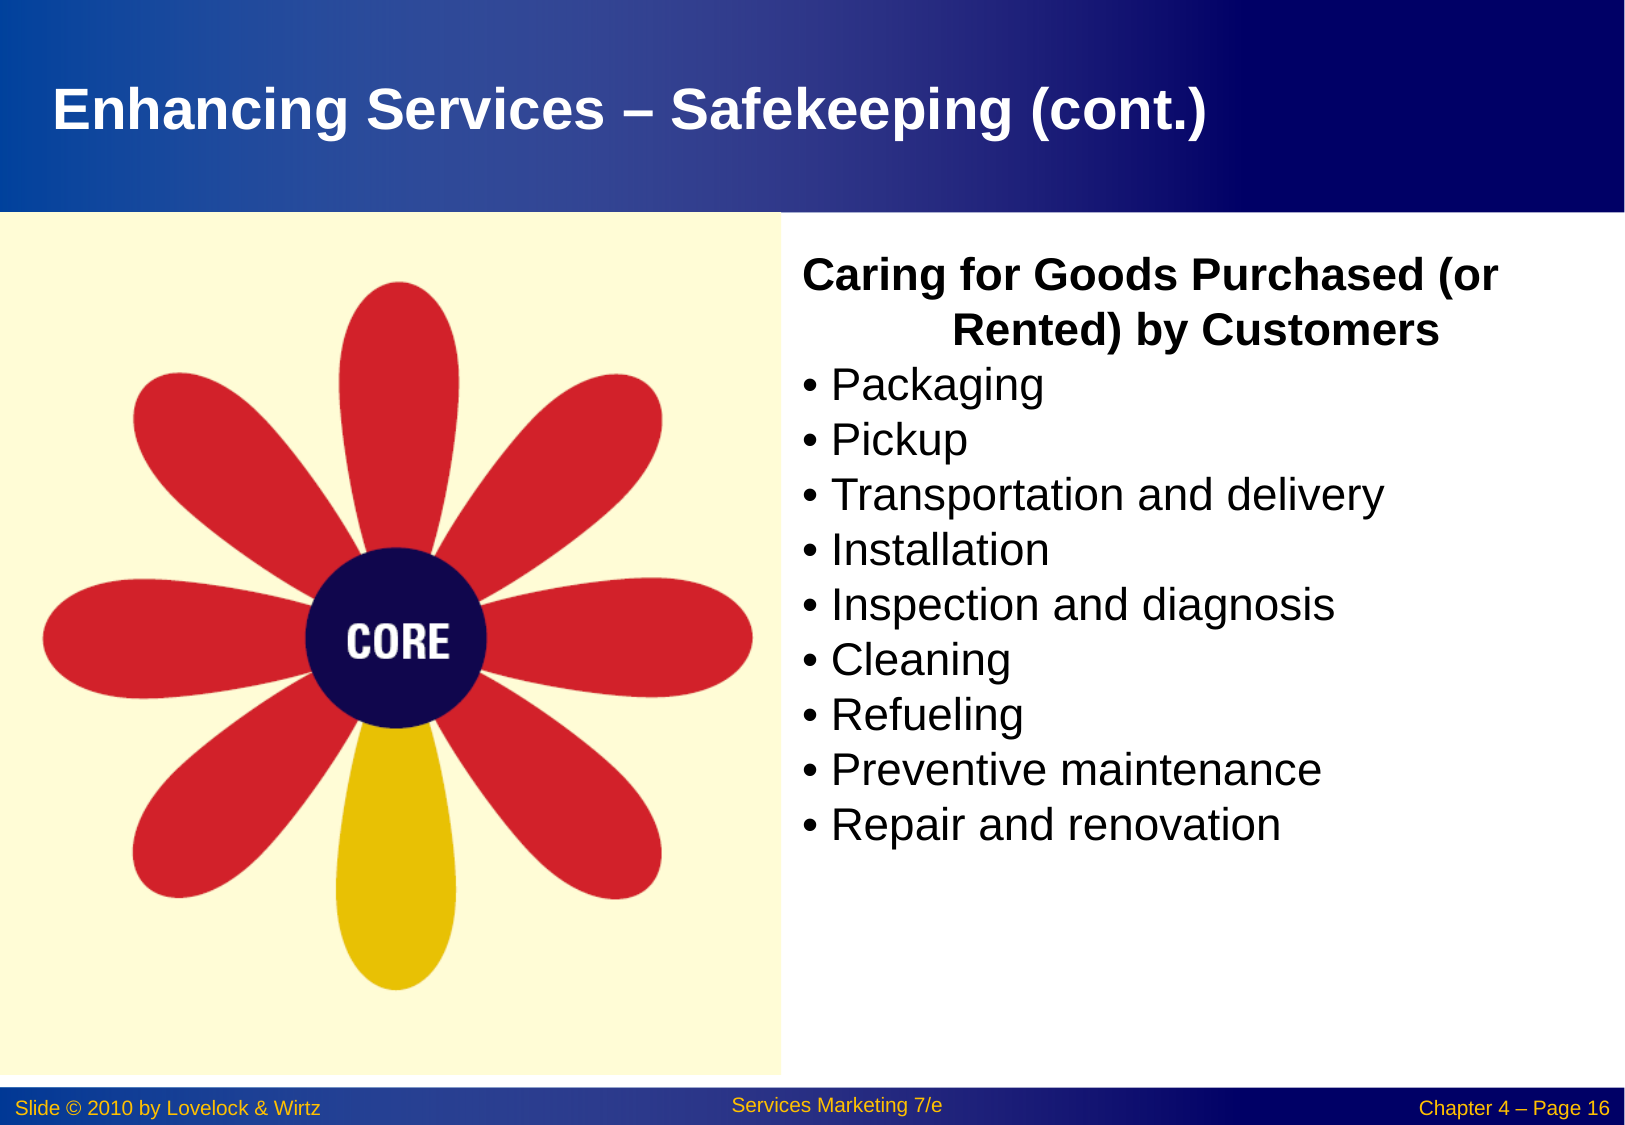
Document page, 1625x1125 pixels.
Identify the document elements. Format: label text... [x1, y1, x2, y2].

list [0, 212, 782, 1076]
text_box Caring for Goods Purchased (or Rented) by Customers • Packaging • Pickup • Transportation and delivery • Installation • Inspection and diagnosis • Cleaning • Refueling • Preventive maintenance • Repair and renovation [787, 237, 1550, 935]
title Enhancing Services – Safekeeping (cont.) [37, 37, 1363, 176]
